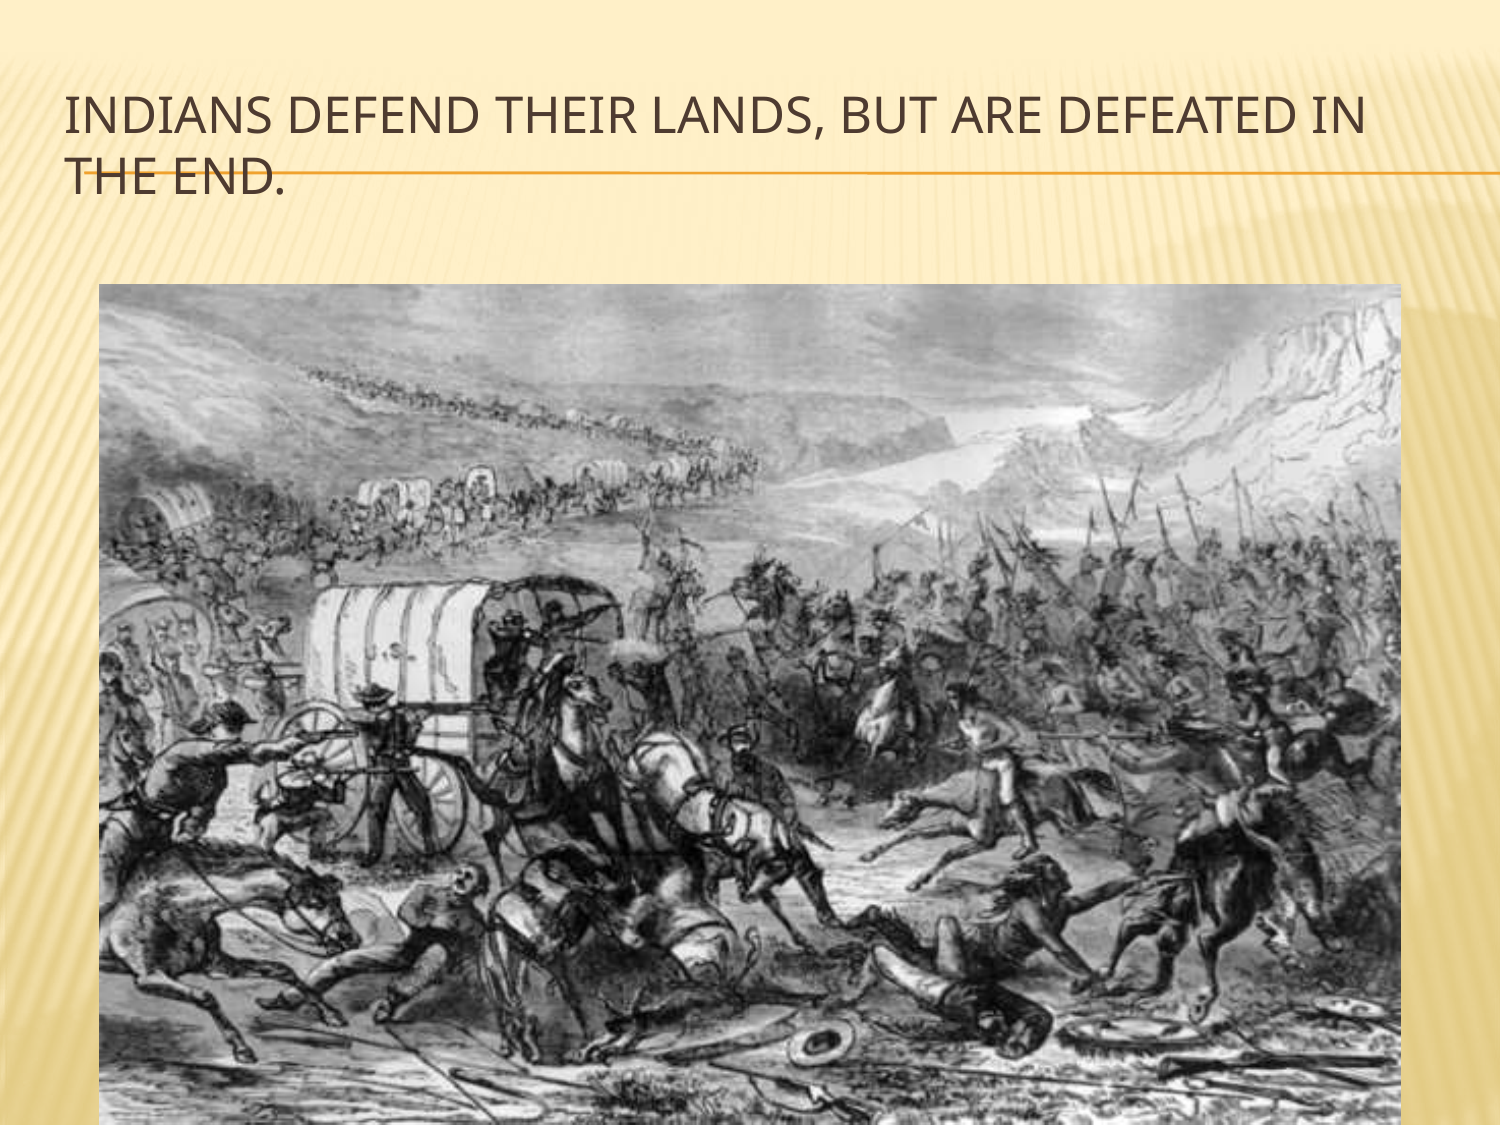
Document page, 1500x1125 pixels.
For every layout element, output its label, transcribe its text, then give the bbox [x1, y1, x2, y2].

title Indians defend their lands, but are defeated in the end. [50, 75, 1475, 213]
picture [99, 284, 1401, 1125]
